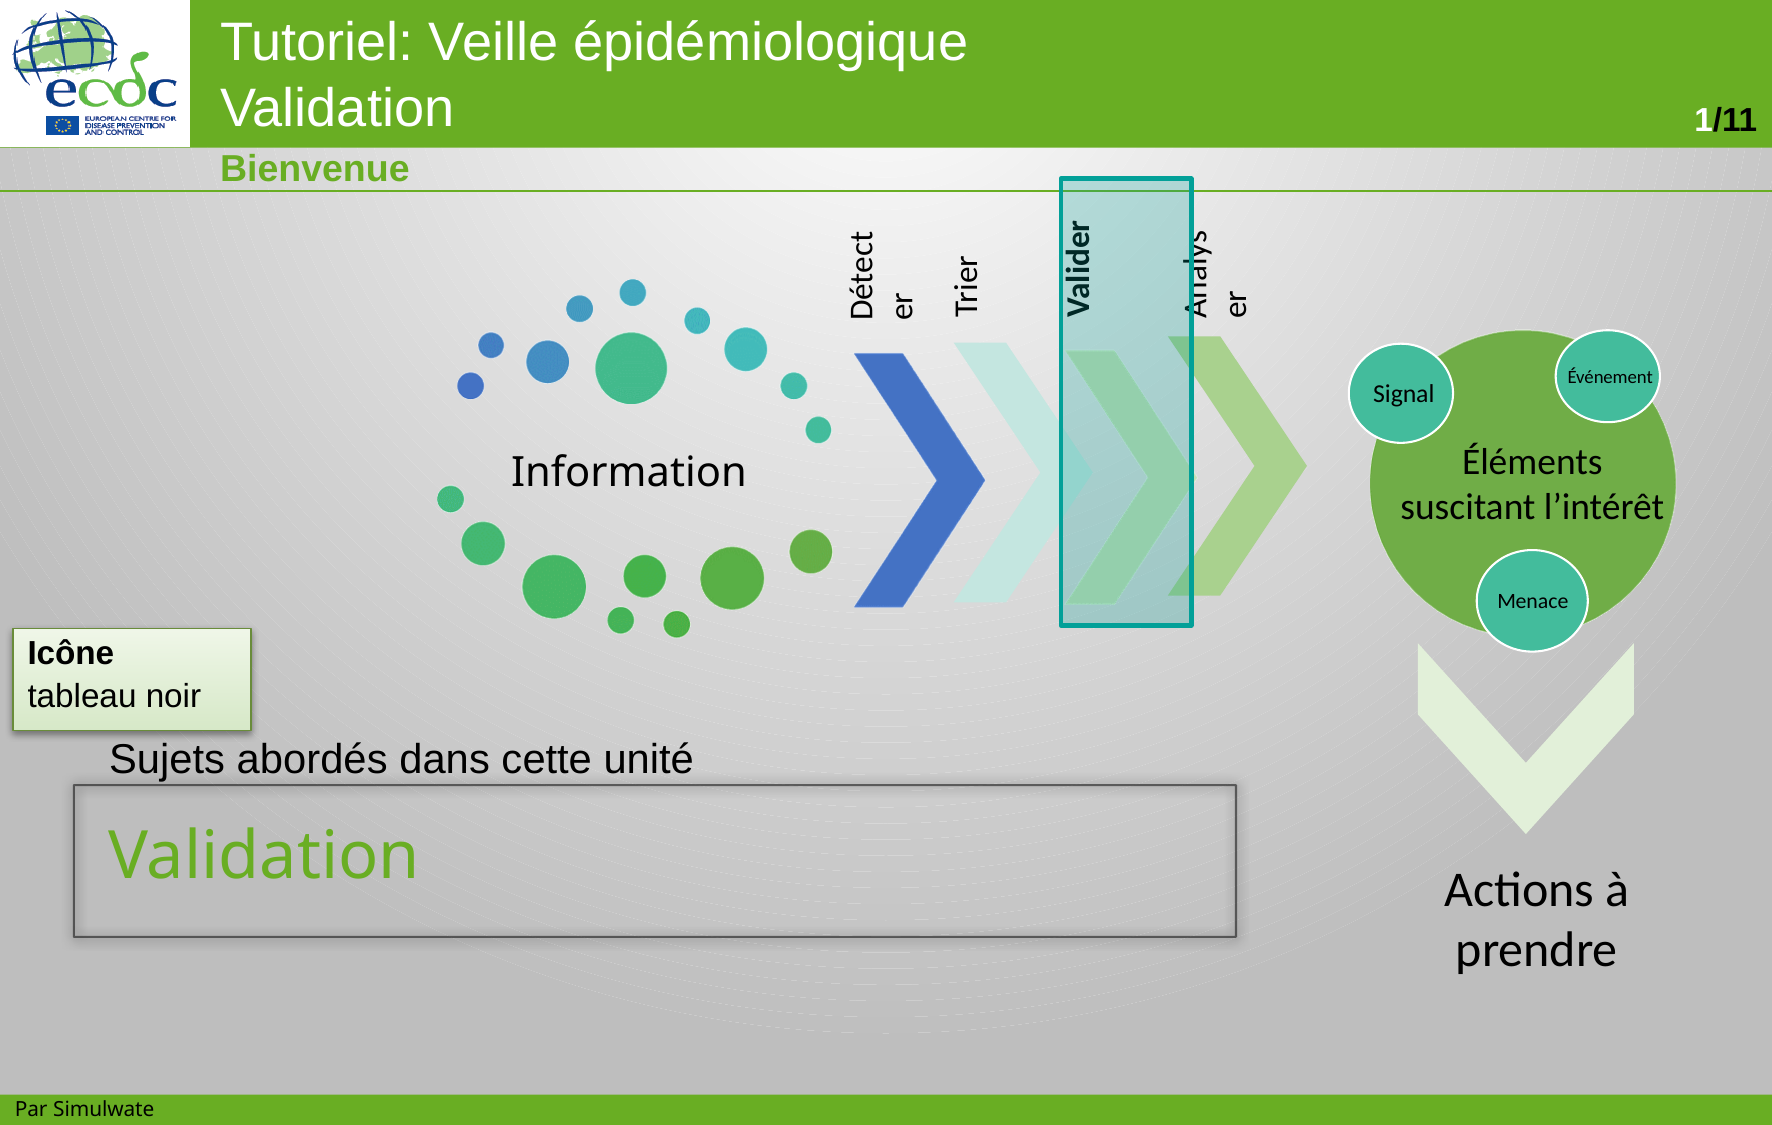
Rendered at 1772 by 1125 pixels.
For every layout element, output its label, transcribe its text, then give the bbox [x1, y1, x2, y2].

text_box Sujets abordés dans cette unité [94, 730, 430, 774]
text_box Bienvenue [205, 141, 1406, 198]
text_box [435, 197, 1772, 982]
text_box Icône tableau noir [12, 628, 252, 731]
text_box [1060, 178, 1192, 196]
text_box Validation [93, 813, 430, 900]
picture [0, 0, 190, 147]
text_box [73, 785, 430, 937]
